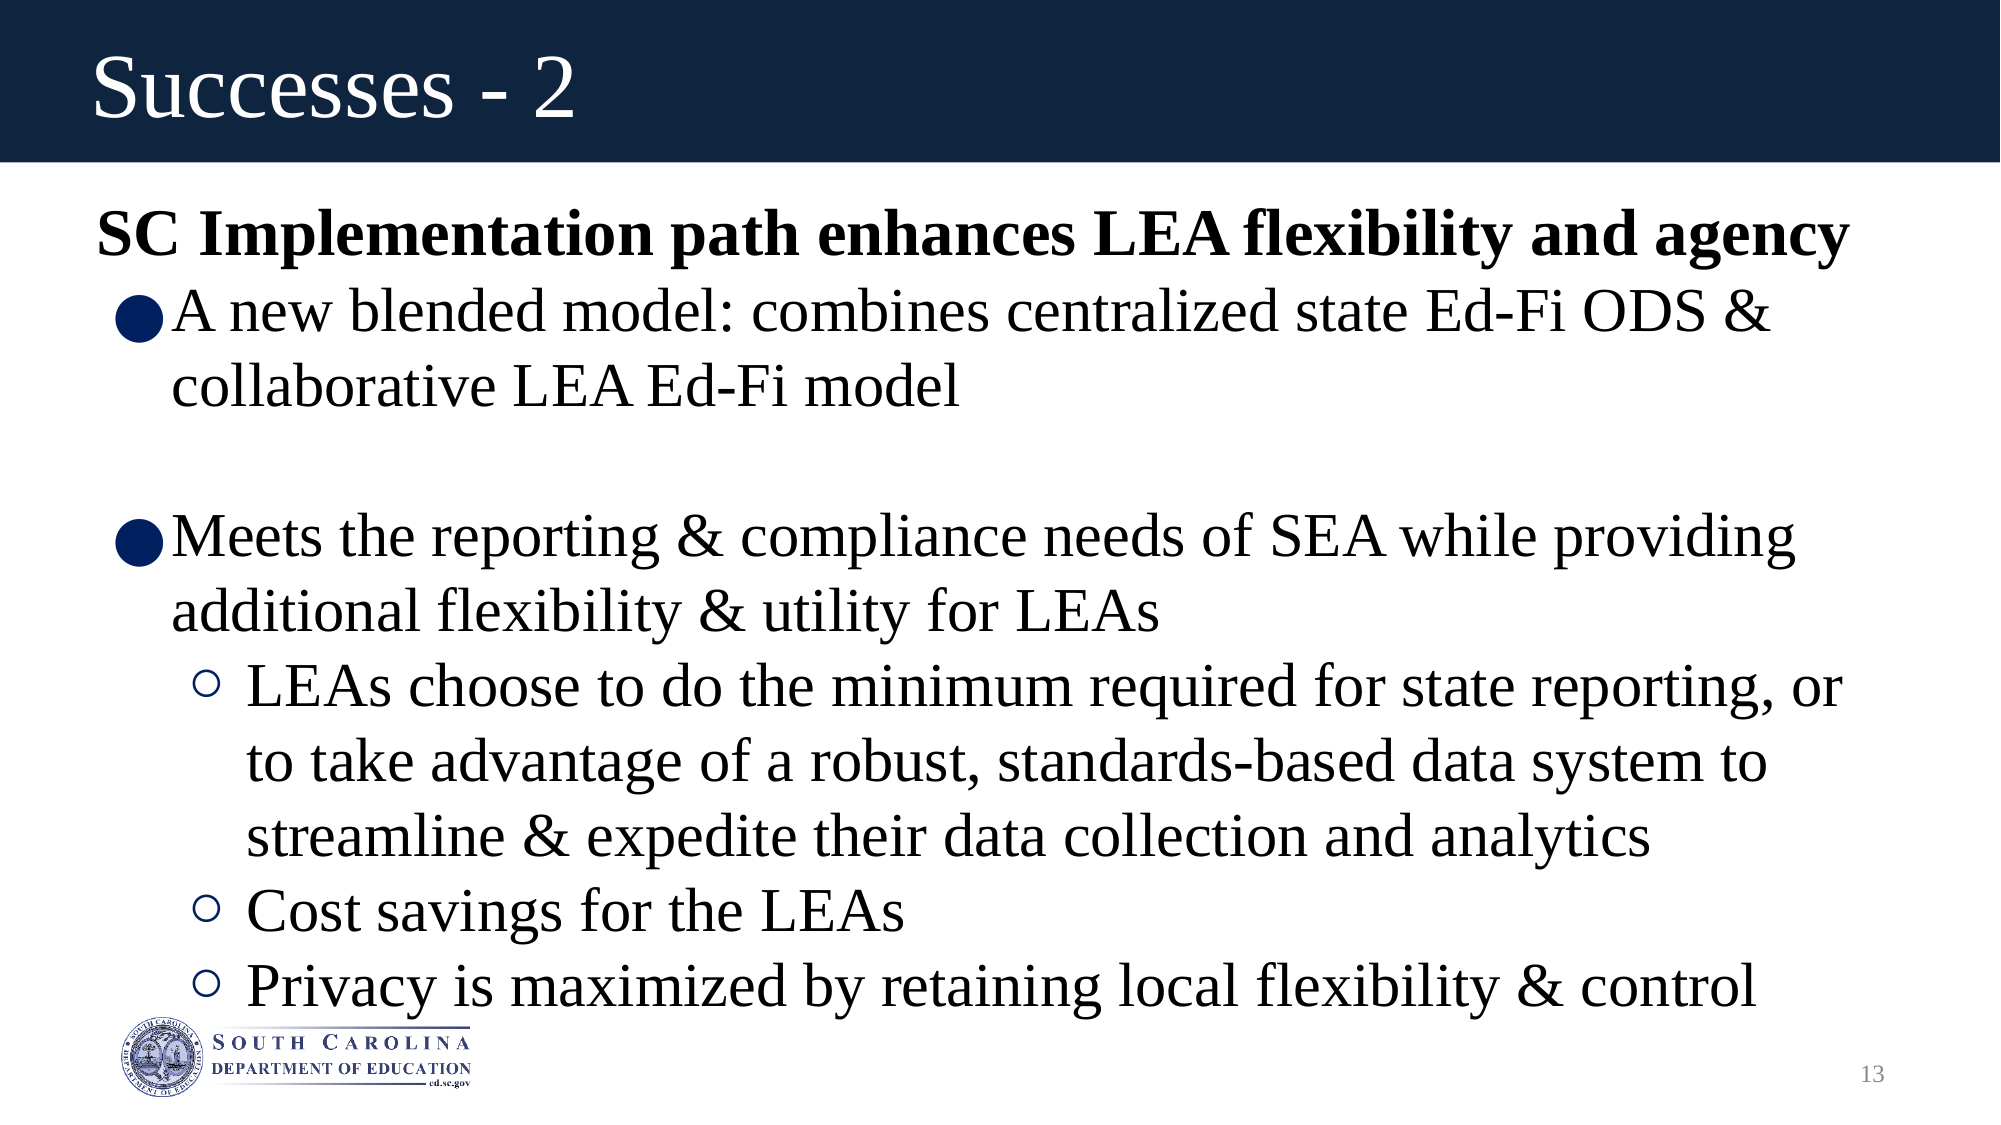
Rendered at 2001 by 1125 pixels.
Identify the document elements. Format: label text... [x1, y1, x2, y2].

slide_number 13 [1433, 1043, 1900, 1103]
list SC Implementation path enhances LEA flexibility and agency A new blended model: combines centralized state Ed-Fi ODS & collaborative LEA Ed-Fi model Meets the reporting & compliance needs of SEA while providing additional flexibility & utility for LEAs LEAs choose to do the minimum required for state reporting, or to take advantage of a robust, standards-based data system to streamline & expedite their data collection and analytics Cost savings for the LEAs Privacy is maximized by retaining local flexibility & control [81, 181, 1900, 1043]
title Successes - 2 [0, 0, 2000, 163]
picture [99, 1043, 493, 1110]
